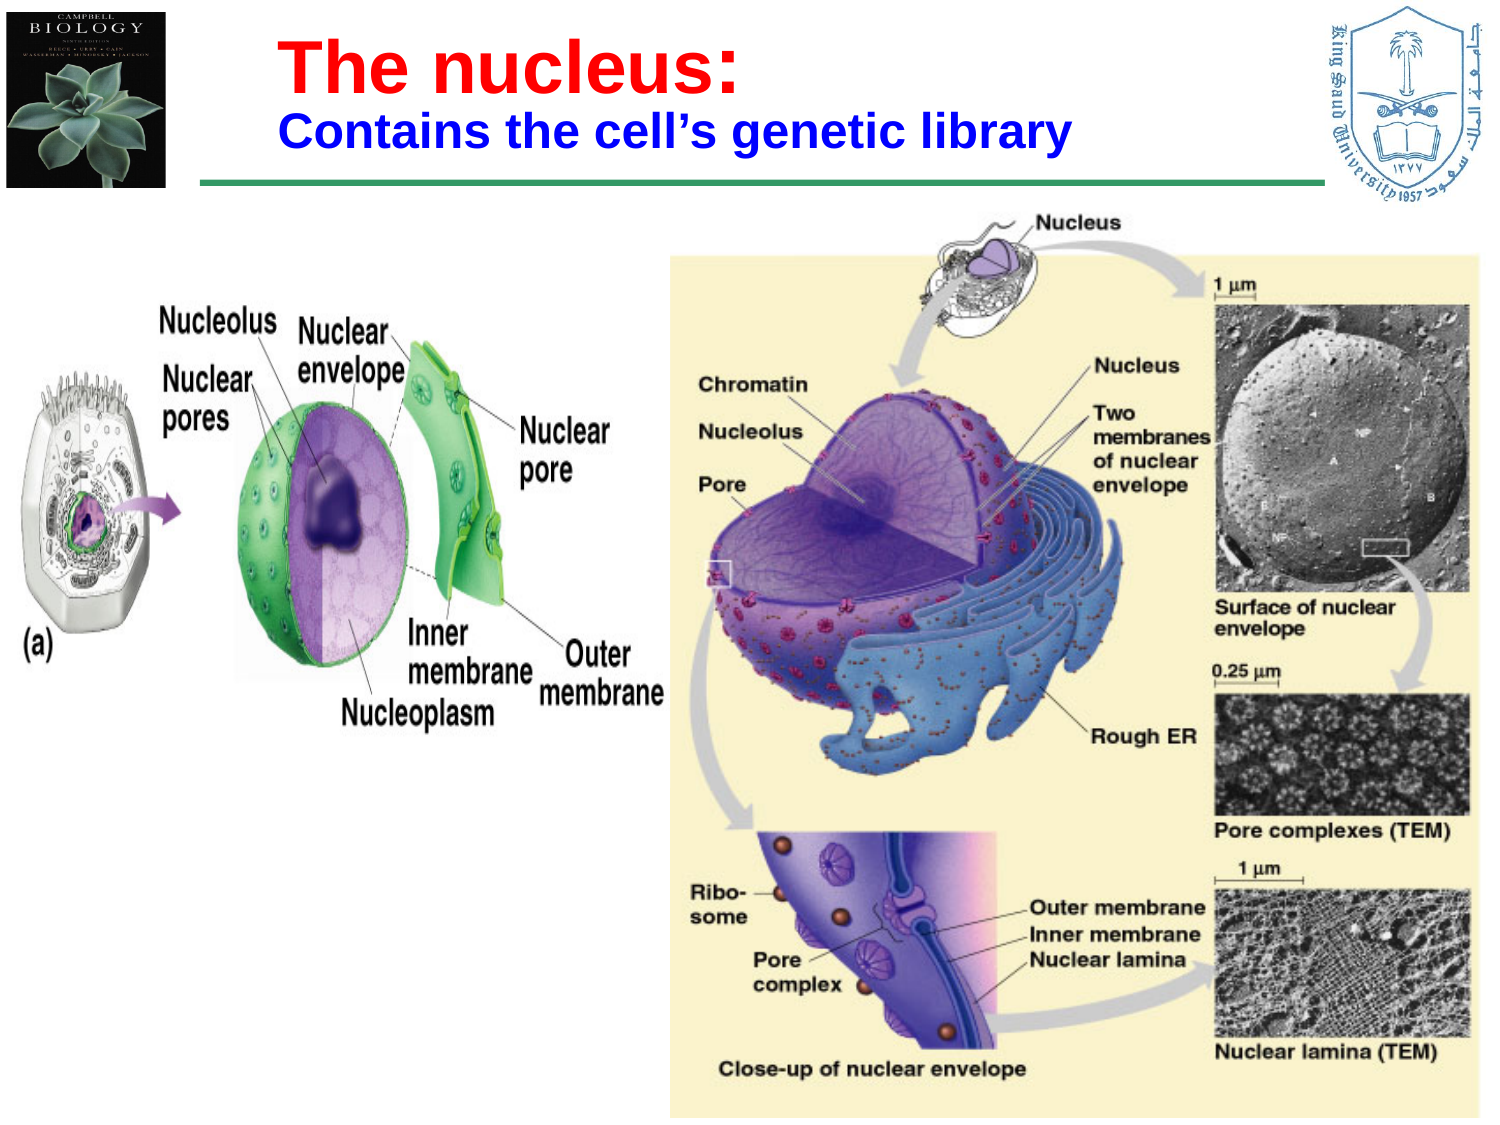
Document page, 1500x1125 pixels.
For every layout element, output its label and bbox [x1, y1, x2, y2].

picture [8, 199, 1500, 1118]
text_box [5, 0, 1488, 209]
